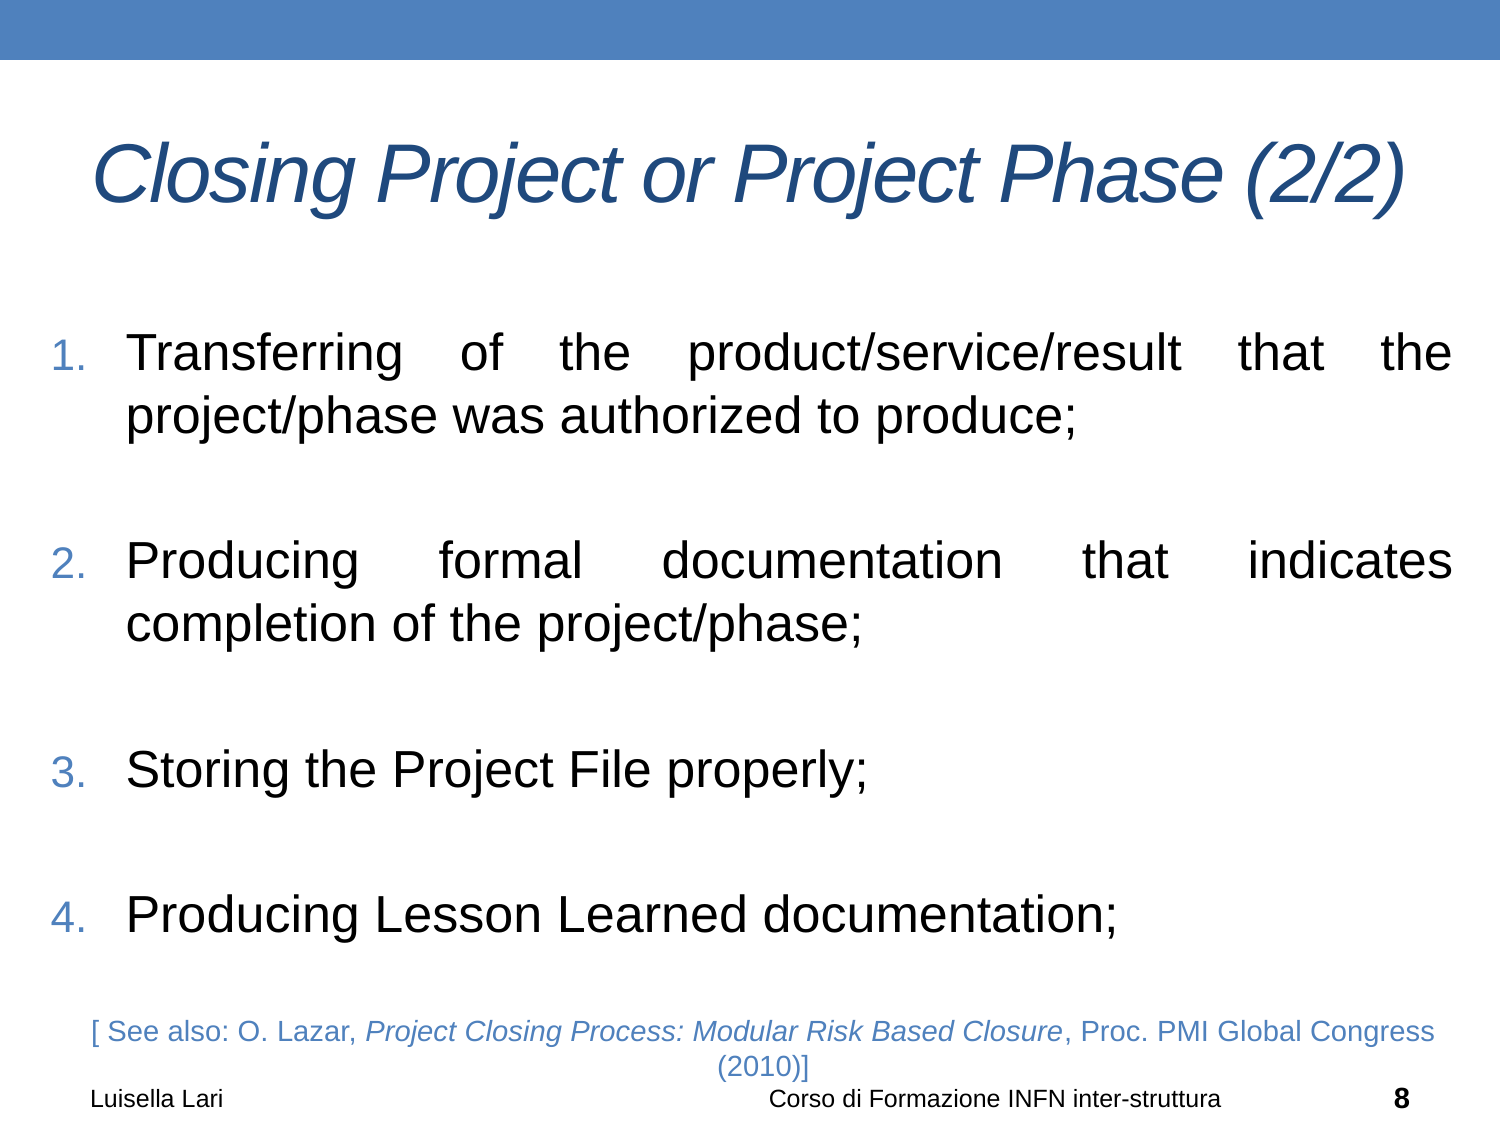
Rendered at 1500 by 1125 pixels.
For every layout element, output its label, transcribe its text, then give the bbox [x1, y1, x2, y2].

list Transferring of the product/service/result that the project/phase was authorized to produce; Producing formal documentation that indicates completion of the project/phase; Storing the Project File properly; Producing Lesson Learned documentation; [35, 310, 1469, 1004]
text_box [ See also: O. Lazar, Project Closing Process: Modular Risk Based Closure, Proc. PMI Global Congress (2010)] [26, 1004, 1500, 1090]
slide_number Luisella Lari [75, 1090, 550, 1125]
slide_number 8 [1250, 1090, 1425, 1125]
footer Corso di Formazione INFN inter-struttura [562, 1090, 1238, 1125]
title Closing Project or Project Phase (2/2) [75, 87, 1425, 250]
